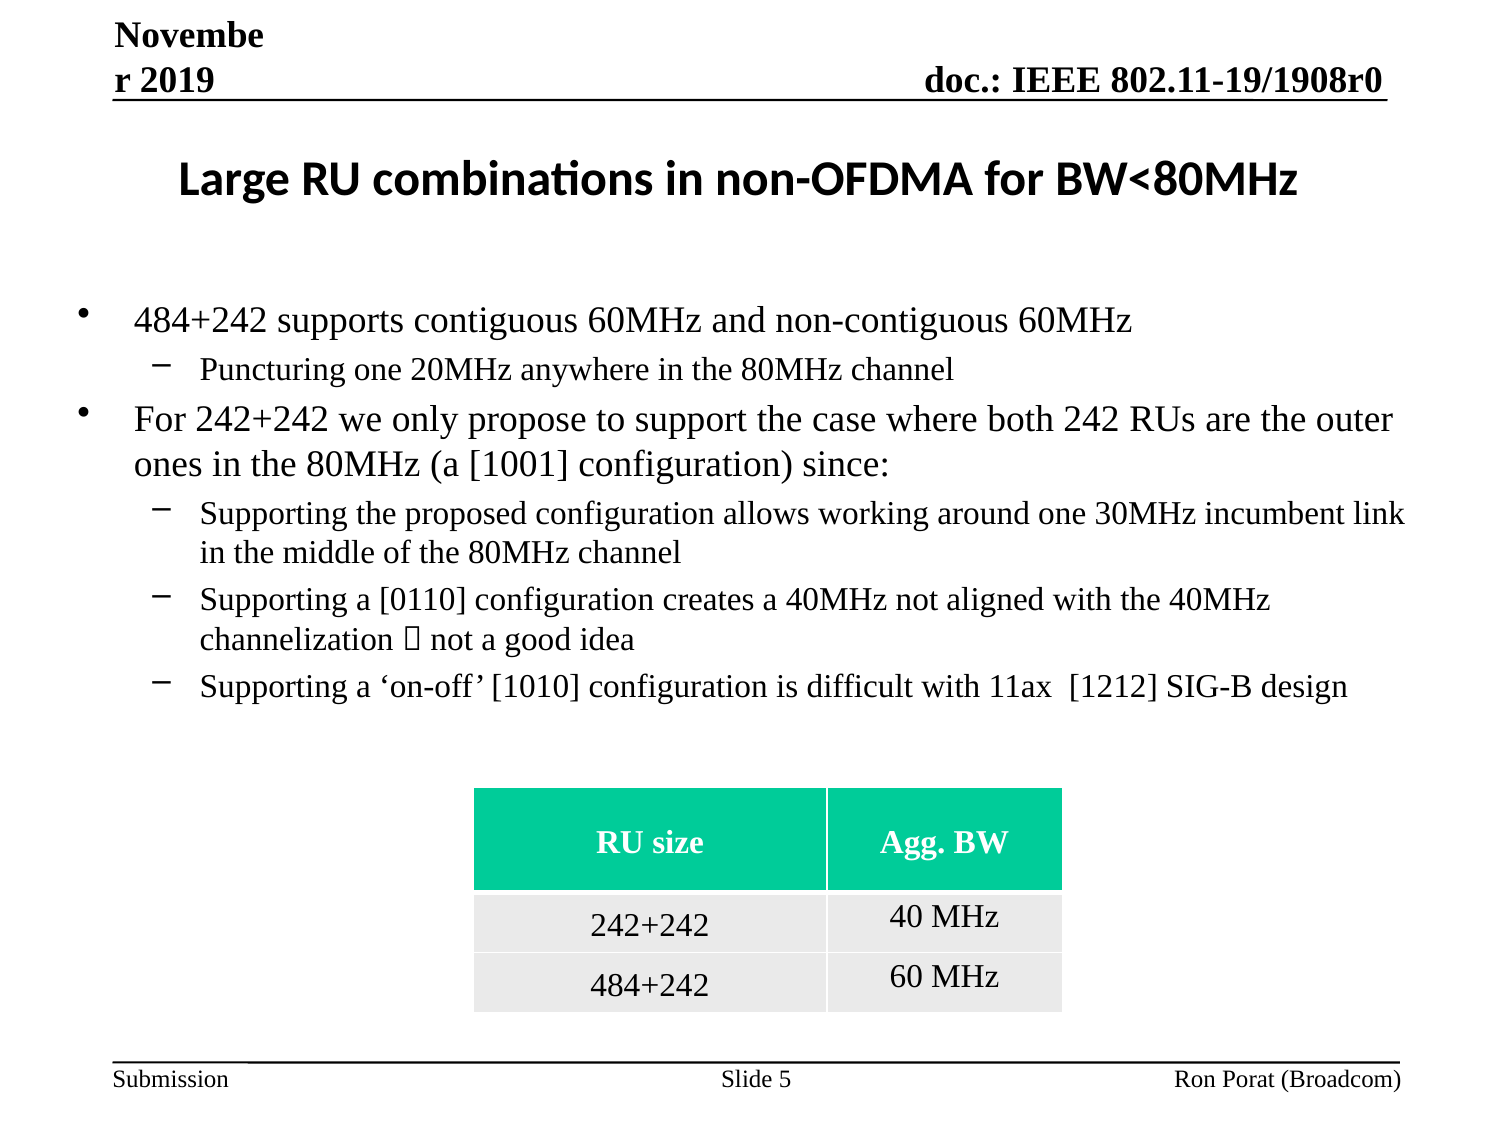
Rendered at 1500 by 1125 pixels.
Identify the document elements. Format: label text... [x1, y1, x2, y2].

table_header RU size [474, 788, 826, 890]
table_cell 242+242 [474, 895, 826, 952]
table_header Agg. BW [828, 788, 1062, 890]
footer Ron Porat (Broadcom) [1135, 1061, 1402, 1093]
title Large RU combinations in non-OFDMA for BW<80MHz [112, 112, 1388, 238]
table_cell 484+242 [474, 953, 826, 1012]
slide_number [114, 54, 270, 101]
table_cell 40 MHz [828, 895, 1062, 952]
list 484+242 supports contiguous 60MHz and non-contiguous 60MHz Puncturing one 20MHz anywhere in the 80MHz channel For 242+242 we only propose to support the case where both 242 RUs are the outer ones in the 80MHz (a [1001] configuration) since: Supporting the proposed configuration allows working around one 30MHz incumbent link in the middle of the 80MHz channel Supporting a [0110] configuration creates a 40MHz not aligned with the 40MHz channelization  not a good idea Supporting a ‘on-off’ [1010] configuration is difficult with 11ax [1212] SIG-B design [62, 287, 1451, 1026]
table_cell 60 MHz [828, 953, 1062, 1012]
slide_number Slide 5 [712, 1061, 800, 1093]
